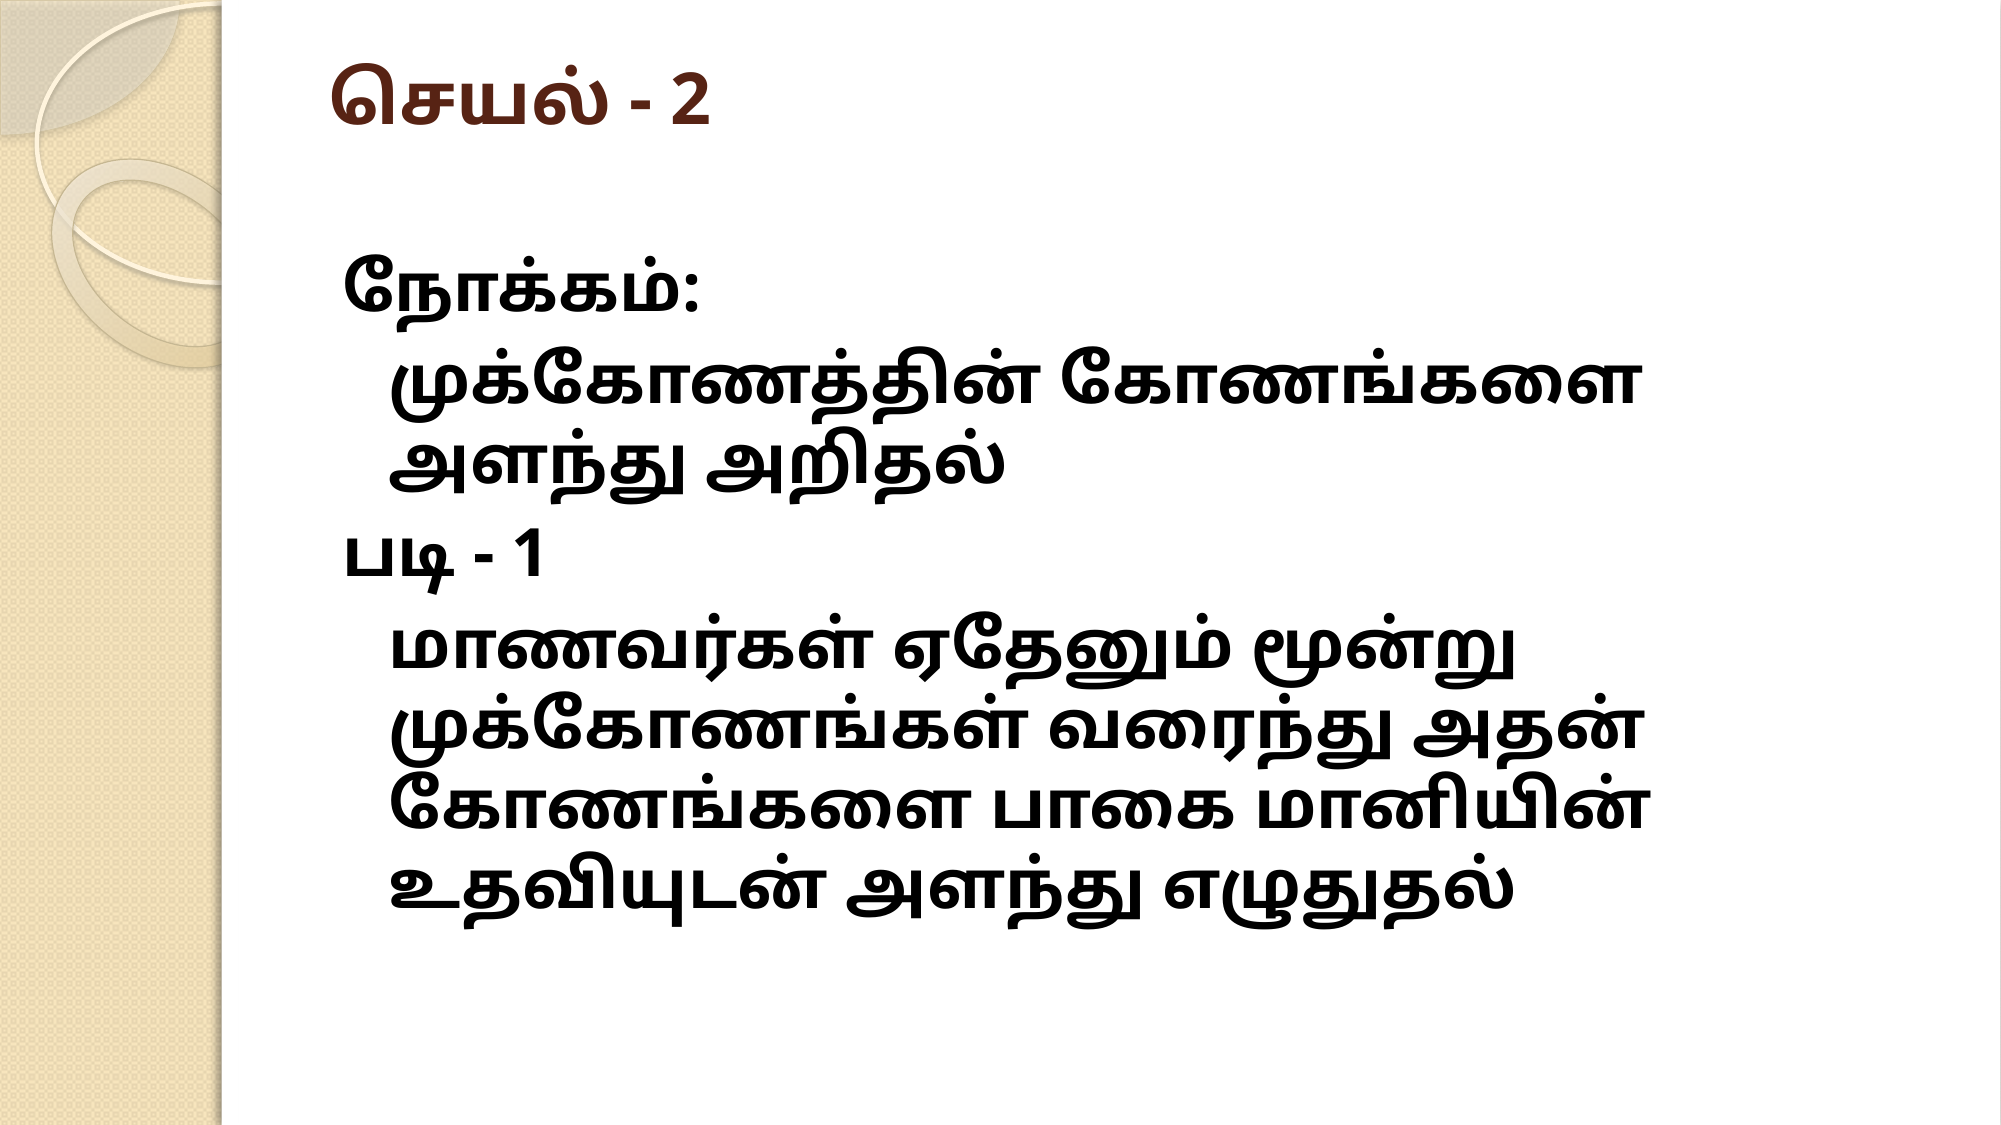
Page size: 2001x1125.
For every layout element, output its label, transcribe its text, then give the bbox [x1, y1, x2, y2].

title செயல் - 2 [313, 45, 1954, 233]
list நோக்கம்: முக்கோணத்தின் கோணங்களை அளந்து அறிதல் படி - 1 மாணவர்கள் ஏதேனும் மூன்று முக்கோணங்கள் வரைந்து அதன் கோணங்களை பாகை மானியின் உதவியுடன் அளந்து எழுதுதல் [313, 237, 1954, 1025]
